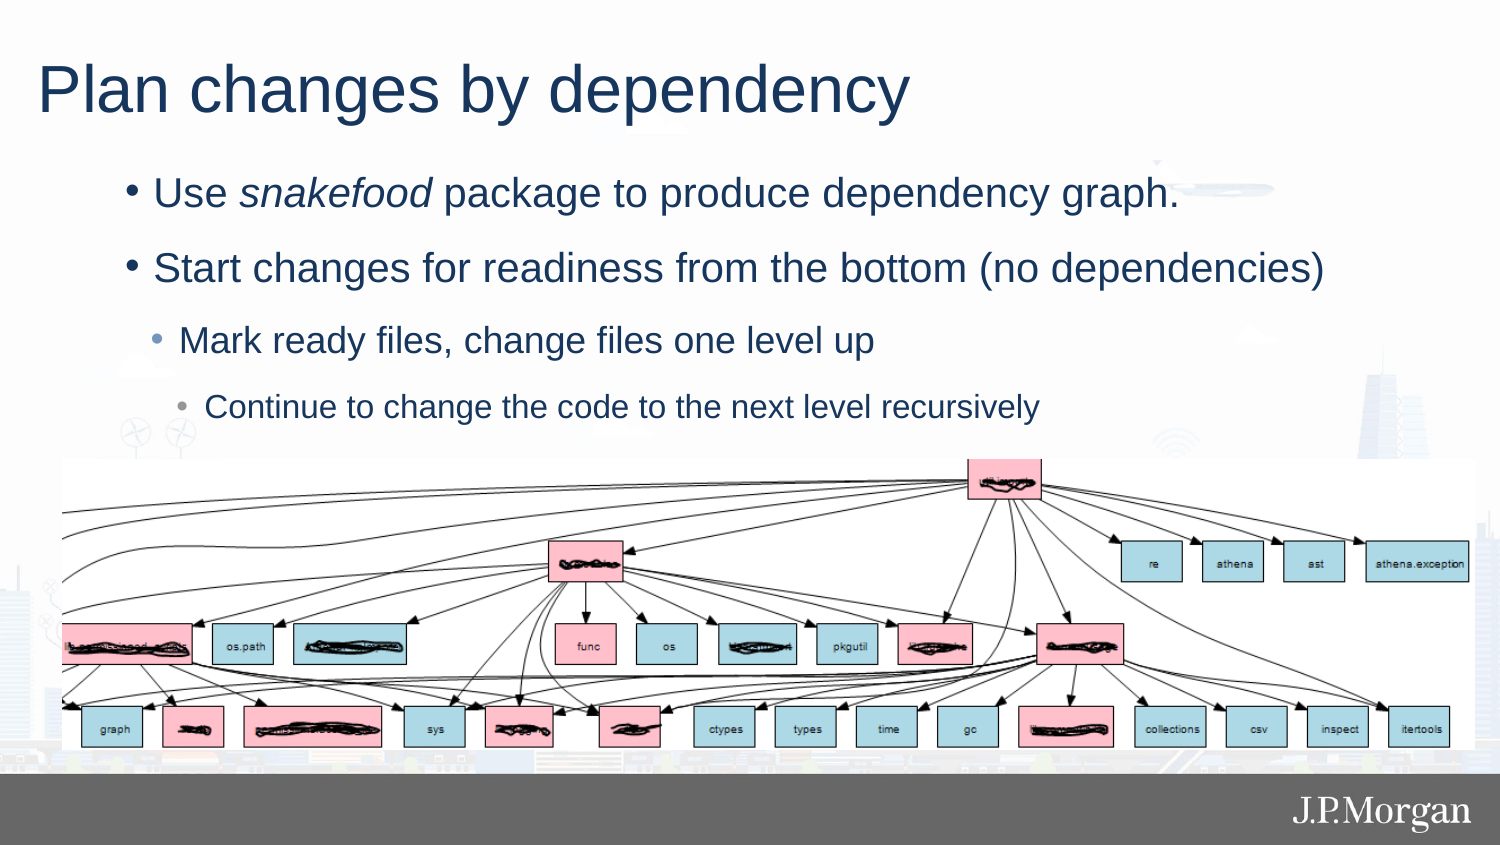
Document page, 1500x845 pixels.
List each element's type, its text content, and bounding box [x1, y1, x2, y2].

picture [0, 0, 1500, 845]
text_box Use snakefood package to produce dependency graph. Start changes for readiness from the bottom (no dependencies) Mark ready files, change files one level up Continue to change the code to the next level recursively [110, 159, 1435, 448]
text_box Plan changes by dependency [37, 23, 1388, 127]
